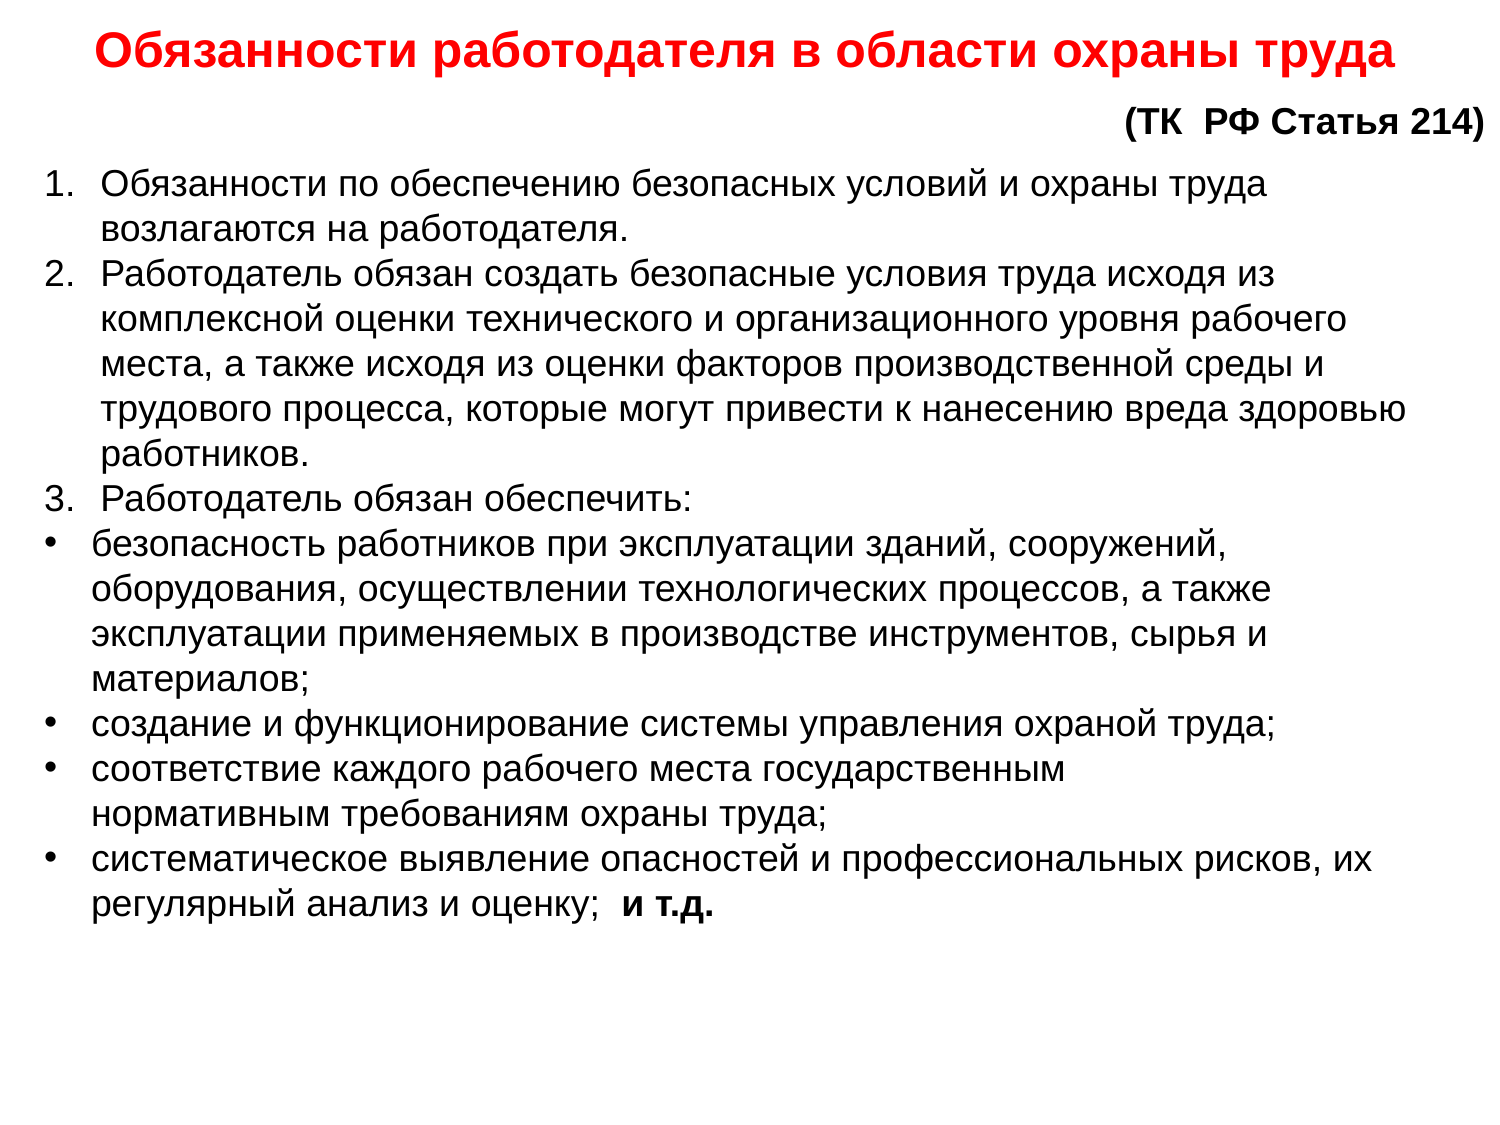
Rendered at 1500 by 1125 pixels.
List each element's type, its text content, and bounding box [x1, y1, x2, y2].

text_box Обязанности по обеспечению безопасных условий и охраны труда возлагаются на работодателя. Работодатель обязан создать безопасные условия труда исходя из комплексной оценки технического и организационного уровня рабочего места, а также исходя из оценки факторов производственной среды и трудового процесса, которые могут привести к нанесению вреда здоровью работников. Работодатель обязан обеспечить: безопасность работников при эксплуатации зданий, сооружений, оборудования, осуществлении технологических процессов, а также эксплуатации применяемых в производстве инструментов, сырья и материалов; создание и функционирование системы управления охраной труда; соответствие каждого рабочего места государственным нормативным требованиям охраны труда; систематическое выявление опасностей и профессиональных рисков, их регулярный анализ и оценку; и т.д. [29, 151, 1483, 977]
title Обязанности работодателя в области охраны труда [76, 19, 1427, 76]
text_box (ТК РФ Статья 214) [17, 87, 1500, 150]
